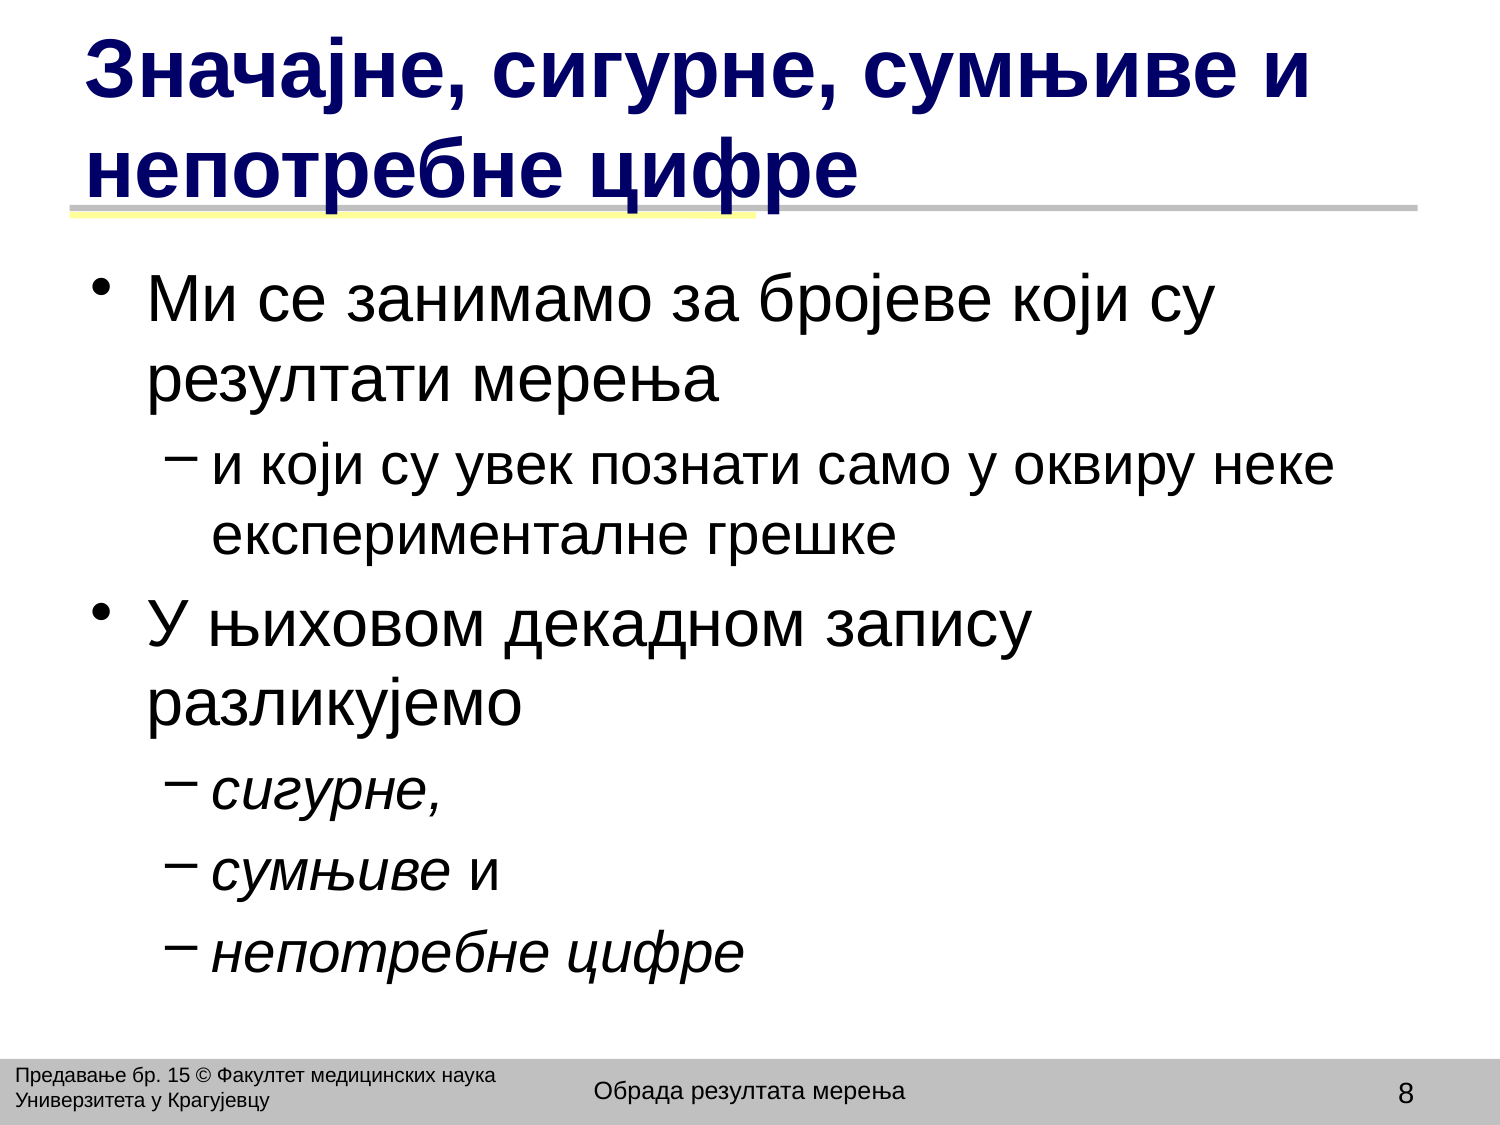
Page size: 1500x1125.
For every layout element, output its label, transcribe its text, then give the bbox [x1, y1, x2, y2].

title Значајне, сигурне, сумњиве и непотребне цифре [69, 19, 1426, 208]
slide_number 8 [1079, 1066, 1430, 1125]
slide_number Предавање бр. 15 © Факултет медицинских наука Универзитета у Крагујевцу [0, 1053, 631, 1108]
footer Обрада резултата мерења [512, 1066, 988, 1125]
list Ми се занимамо за бројеве који су резултати мерења и који су увек познати само у оквиру неке експерименталне грешке У њиховом декадном запису разликујемо сигурне, сумњиве и непотребне цифре [74, 246, 1426, 1023]
